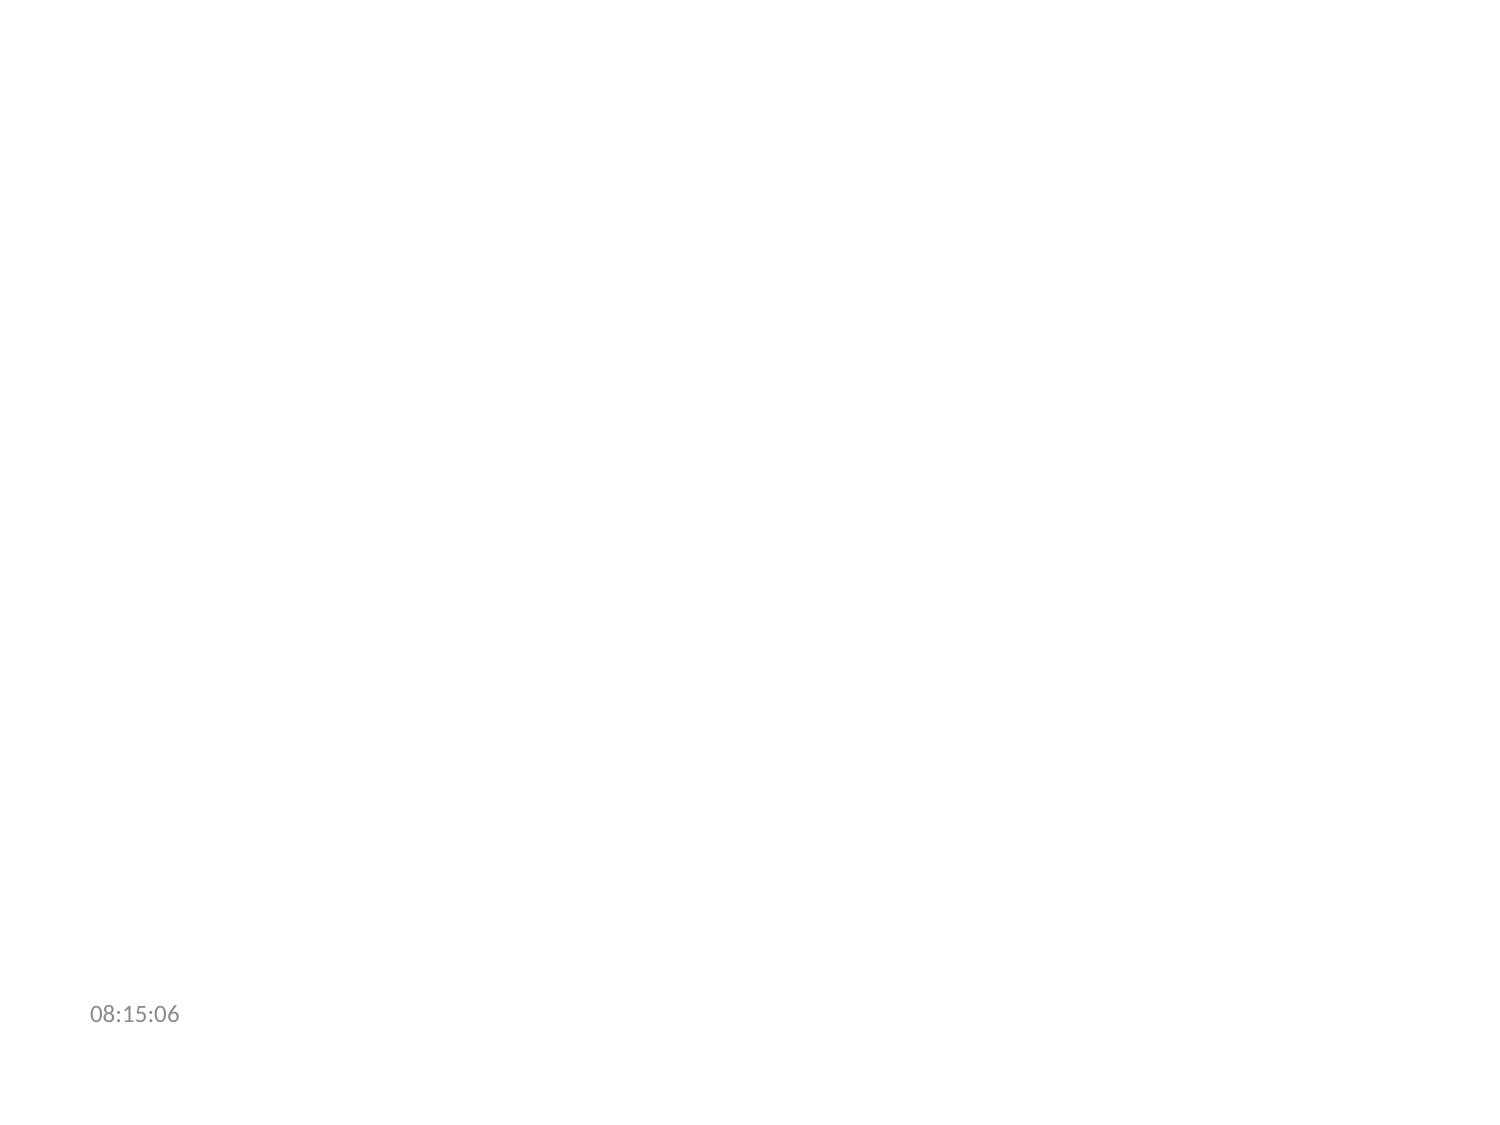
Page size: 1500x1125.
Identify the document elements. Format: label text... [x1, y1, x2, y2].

text_box 15:35:09 [75, 982, 425, 1043]
